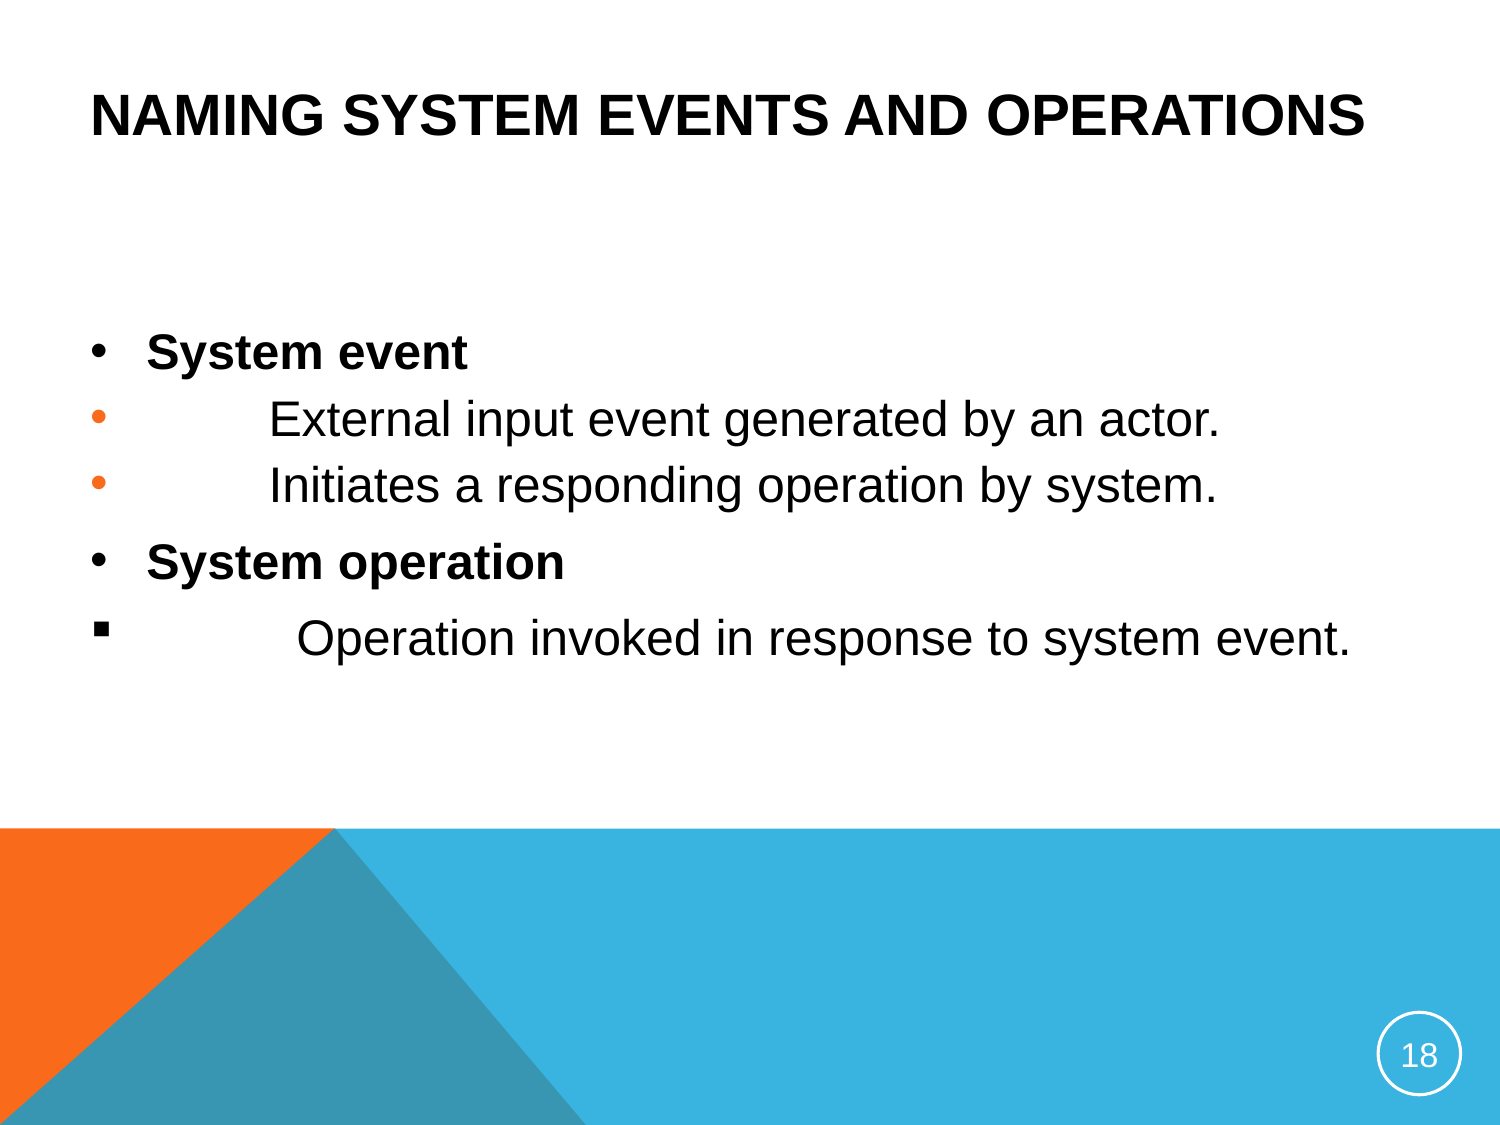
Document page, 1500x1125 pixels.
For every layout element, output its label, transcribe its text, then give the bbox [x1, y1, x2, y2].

title Naming System Events and Operations [75, 0, 1442, 225]
slide_number 18 [1376, 1010, 1463, 1097]
list System event External input event generated by an actor. Initiates a responding operation by system. System operation Operation invoked in response to system event. [75, 312, 1422, 863]
